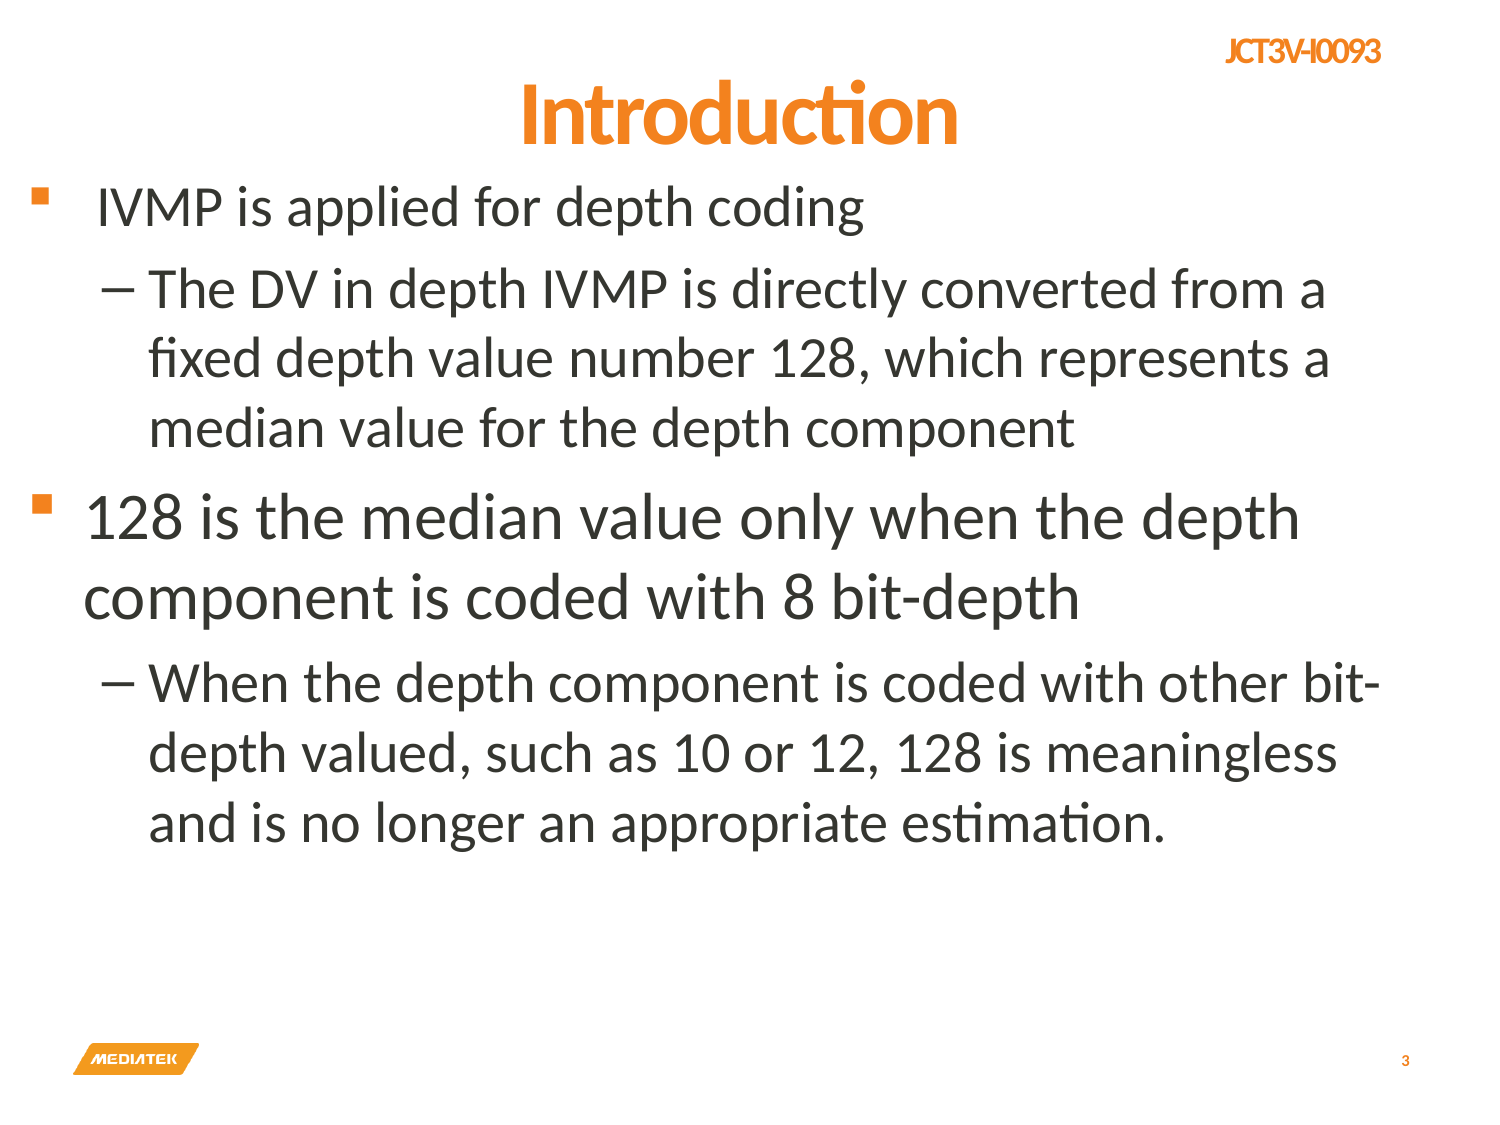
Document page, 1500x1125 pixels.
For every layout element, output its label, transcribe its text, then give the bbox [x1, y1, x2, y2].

list IVMP is applied for depth coding The DV in depth IVMP is directly converted from a fixed depth value number 128, which represents a median value for the depth component 128 is the median value only when the depth component is coded with 8 bit-depth When the depth component is coded with other bit-depth valued, such as 10 or 12, 128 is meaningless and is no longer an appropriate estimation. [11, 160, 1447, 929]
picture [73, 1043, 199, 1075]
slide_number 3 [1251, 1029, 1425, 1090]
title Introduction [64, 66, 1415, 160]
